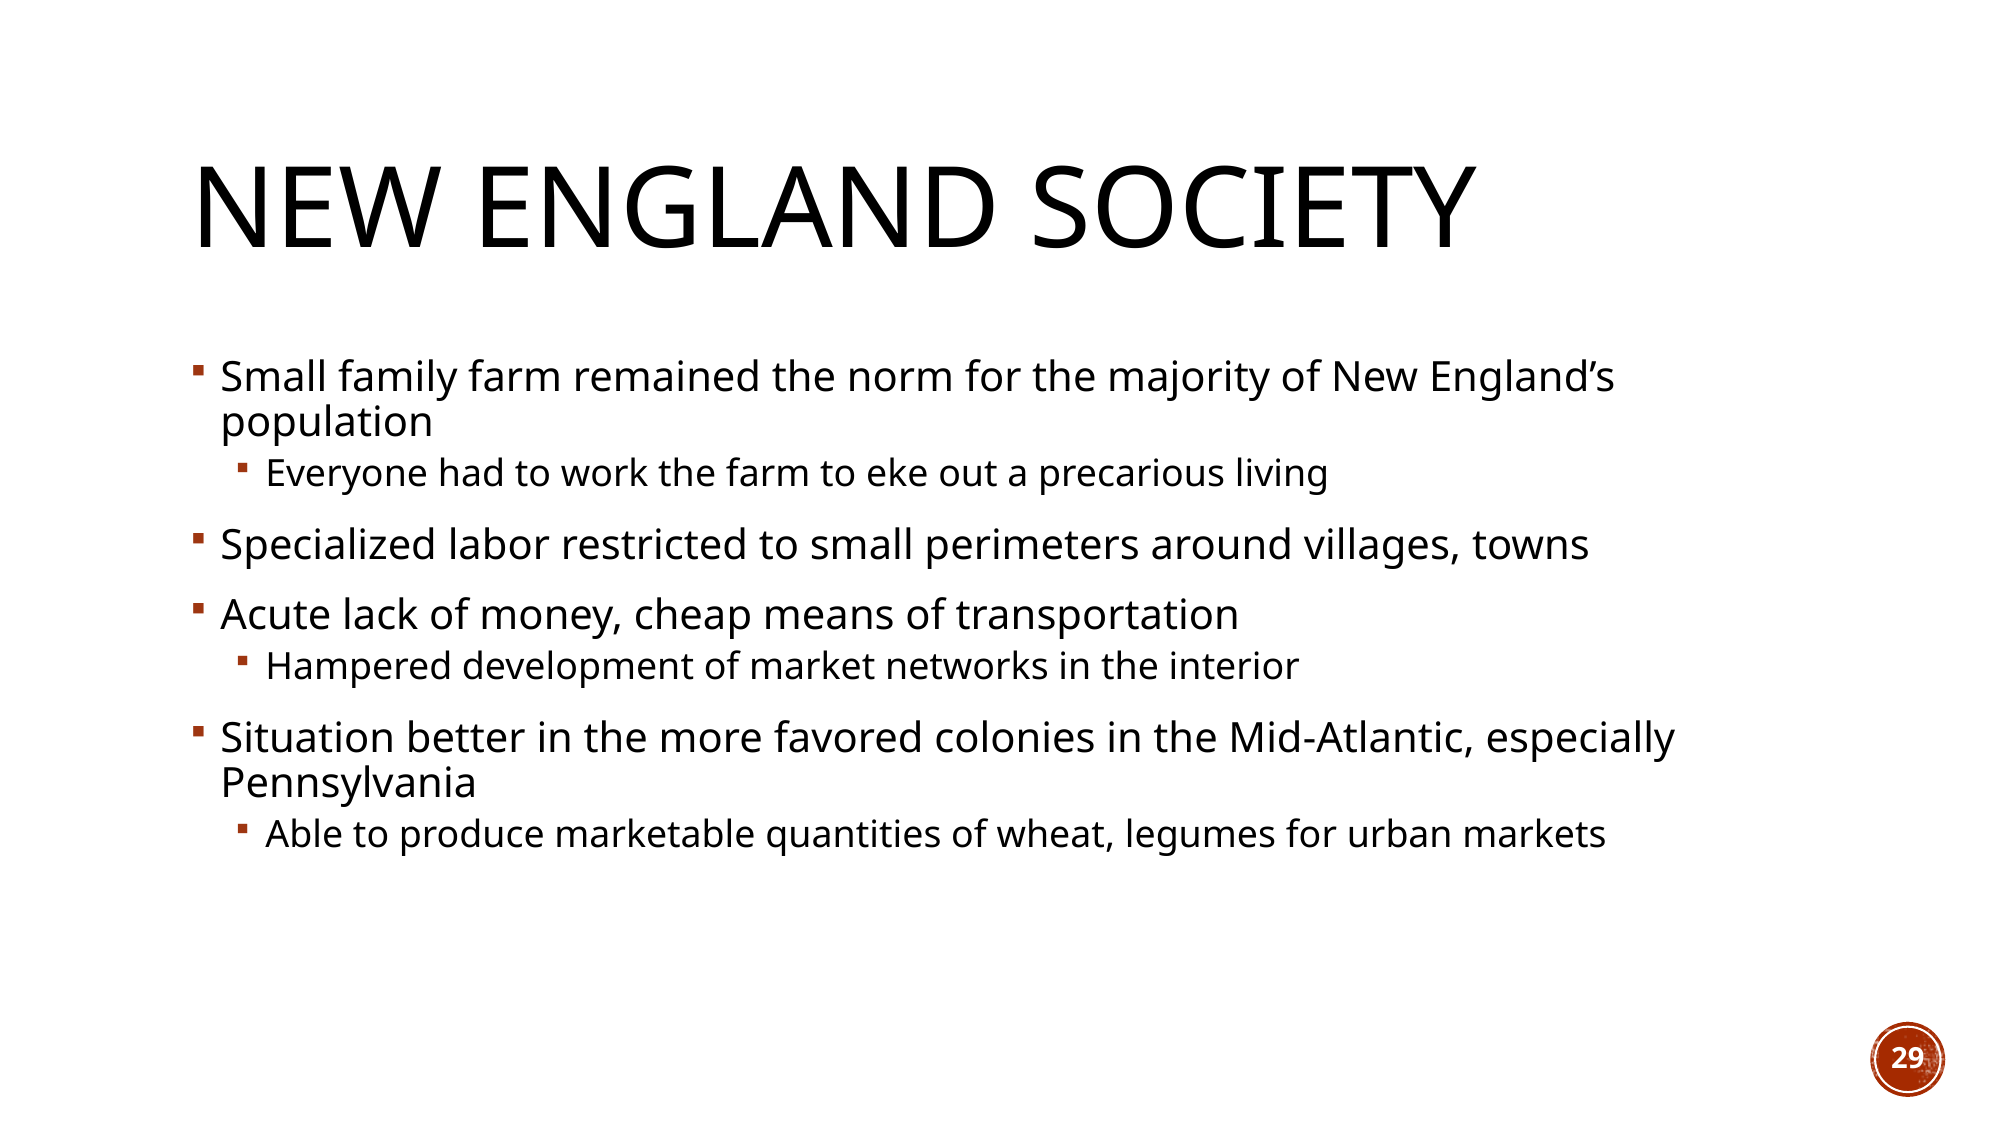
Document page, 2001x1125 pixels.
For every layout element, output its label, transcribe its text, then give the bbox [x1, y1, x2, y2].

title New England Society [175, 79, 1826, 344]
list Small family farm remained the norm for the majority of New England’s population Everyone had to work the farm to eke out a precarious living Specialized labor restricted to small perimeters around villages, towns Acute lack of money, cheap means of transportation Hampered development of market networks in the interior Situation better in the more favored colonies in the Mid-Atlantic, especially Pennsylvania Able to produce marketable quantities of wheat, legumes for urban markets [175, 348, 1826, 1013]
slide_number 29 [1855, 1028, 1961, 1089]
